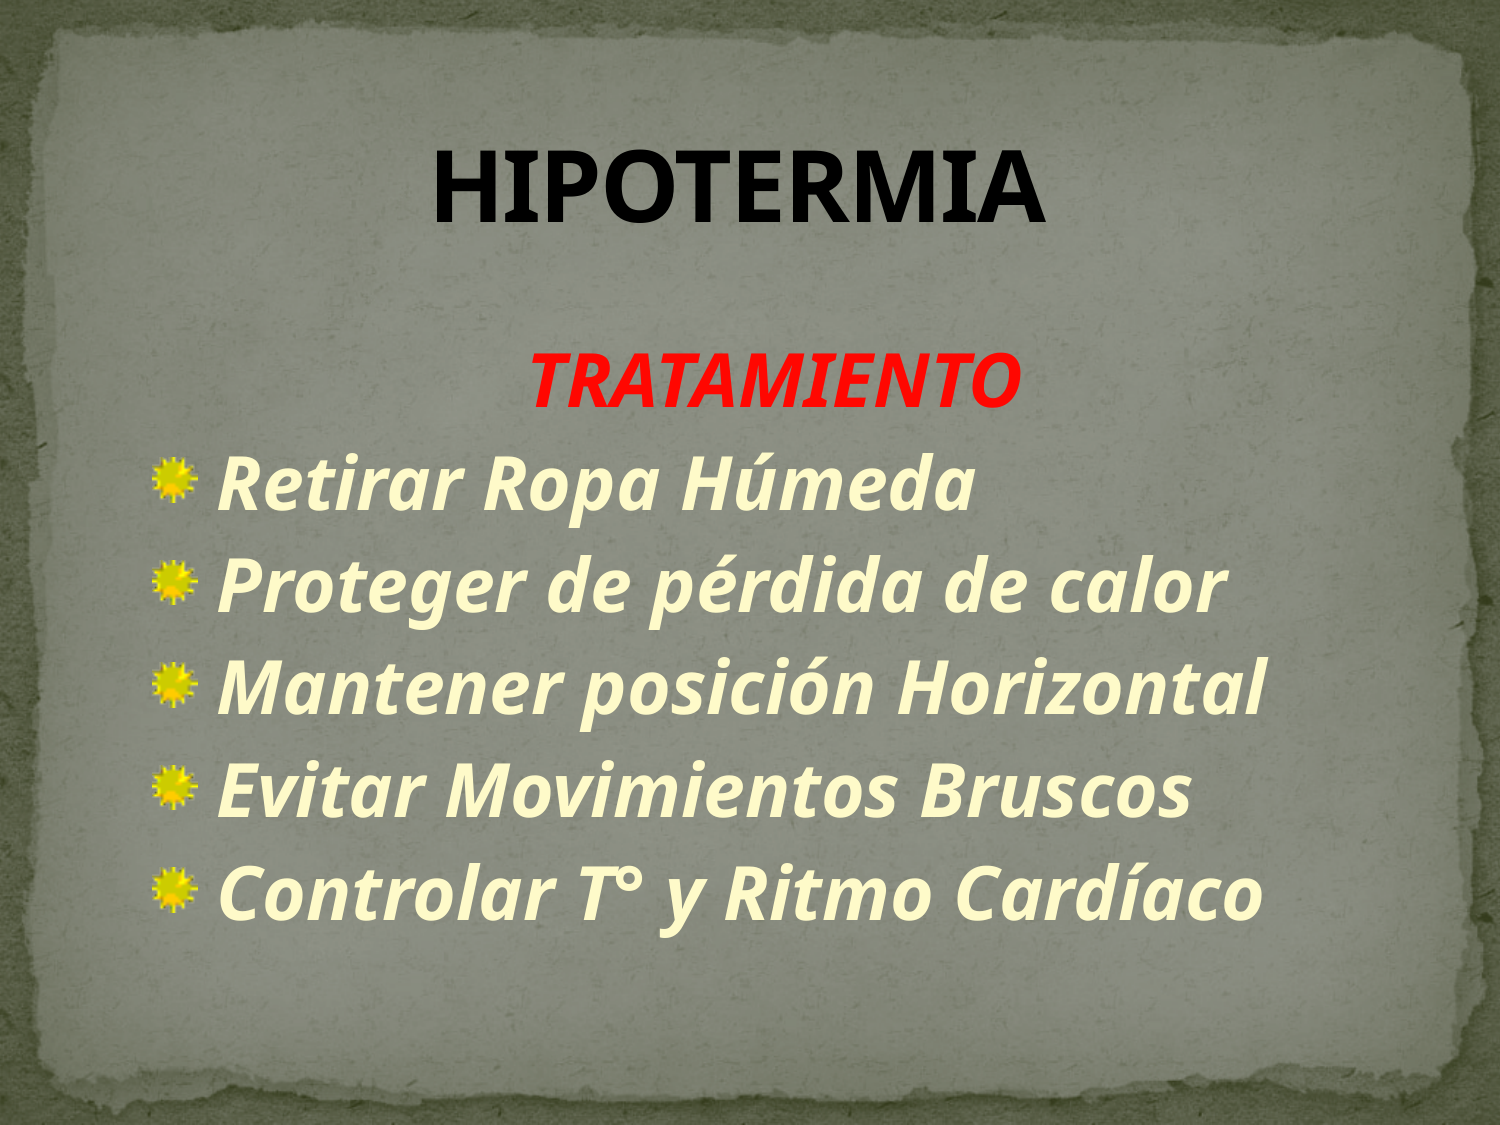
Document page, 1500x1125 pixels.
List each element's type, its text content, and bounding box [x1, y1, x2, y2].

picture [152, 662, 198, 708]
picture [152, 765, 198, 810]
list TRATAMIENTO Retirar Ropa Húmeda Proteger de pérdida de calor Mantener posición Horizontal Evitar Movimientos Bruscos Controlar T° y Ritmo Cardíaco [137, 324, 1413, 1001]
picture [152, 867, 198, 913]
picture [152, 560, 198, 605]
picture [152, 457, 198, 503]
title HIPOTERMIA [99, 62, 1375, 250]
